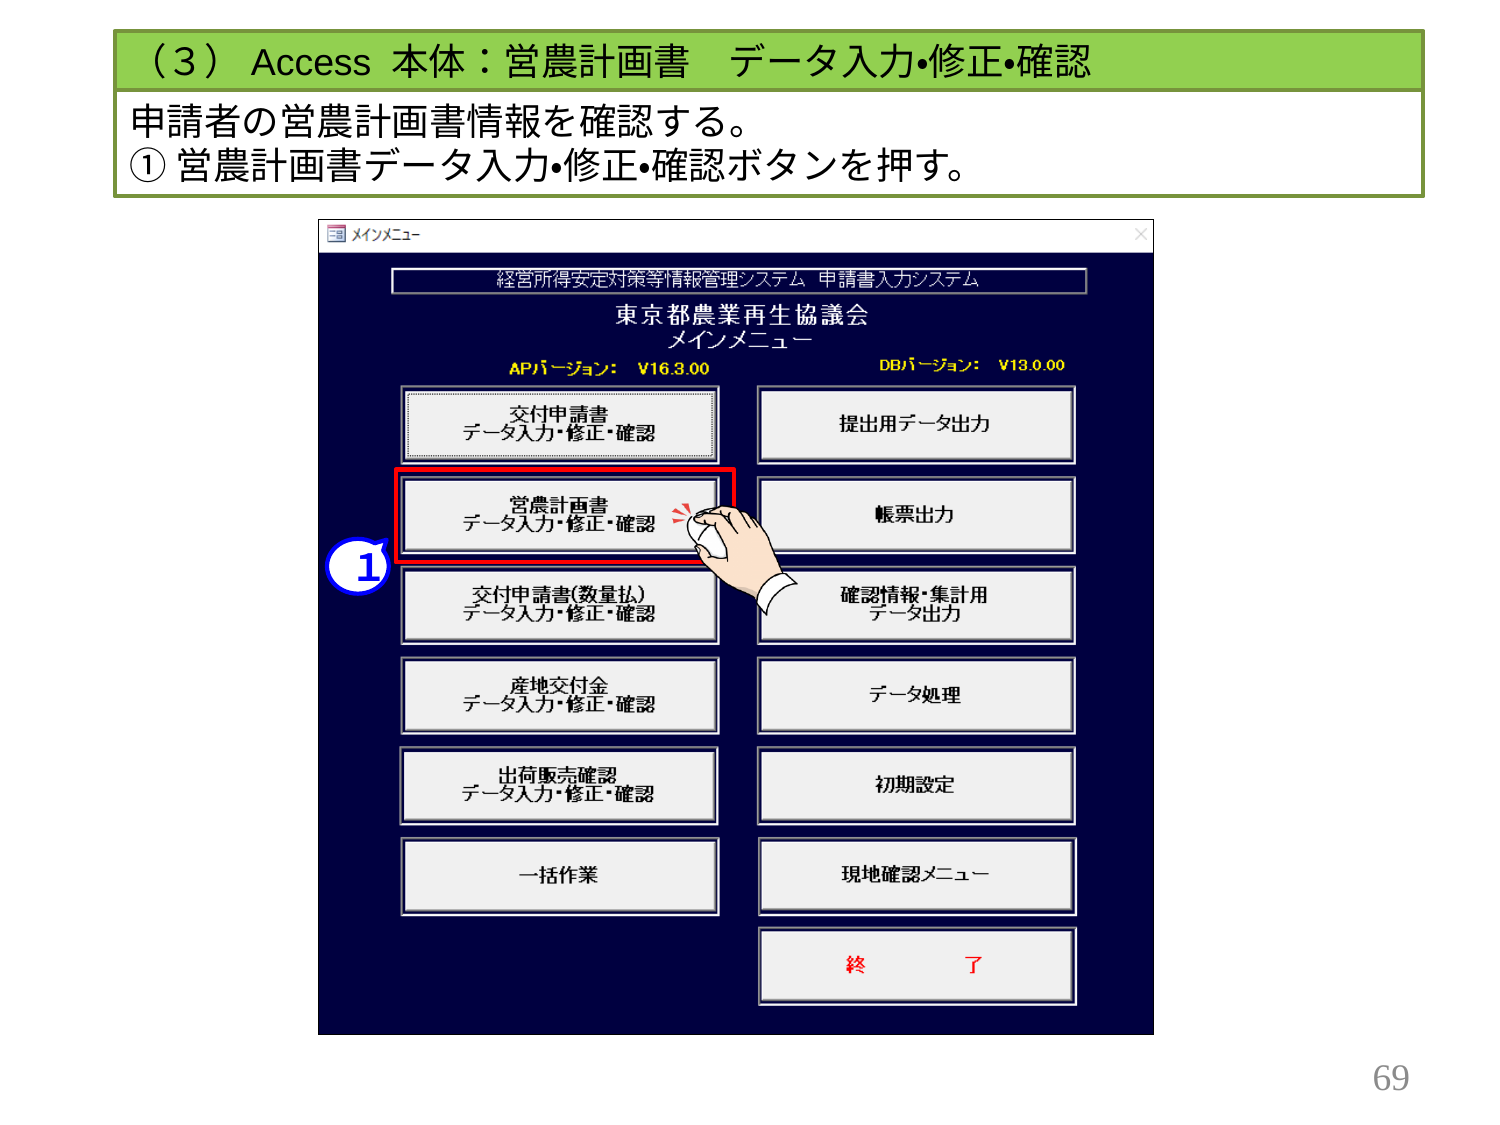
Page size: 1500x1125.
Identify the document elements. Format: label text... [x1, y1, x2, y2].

slide_number 68 [1074, 1045, 1425, 1106]
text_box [114, 30, 1424, 197]
picture [318, 219, 1154, 1036]
